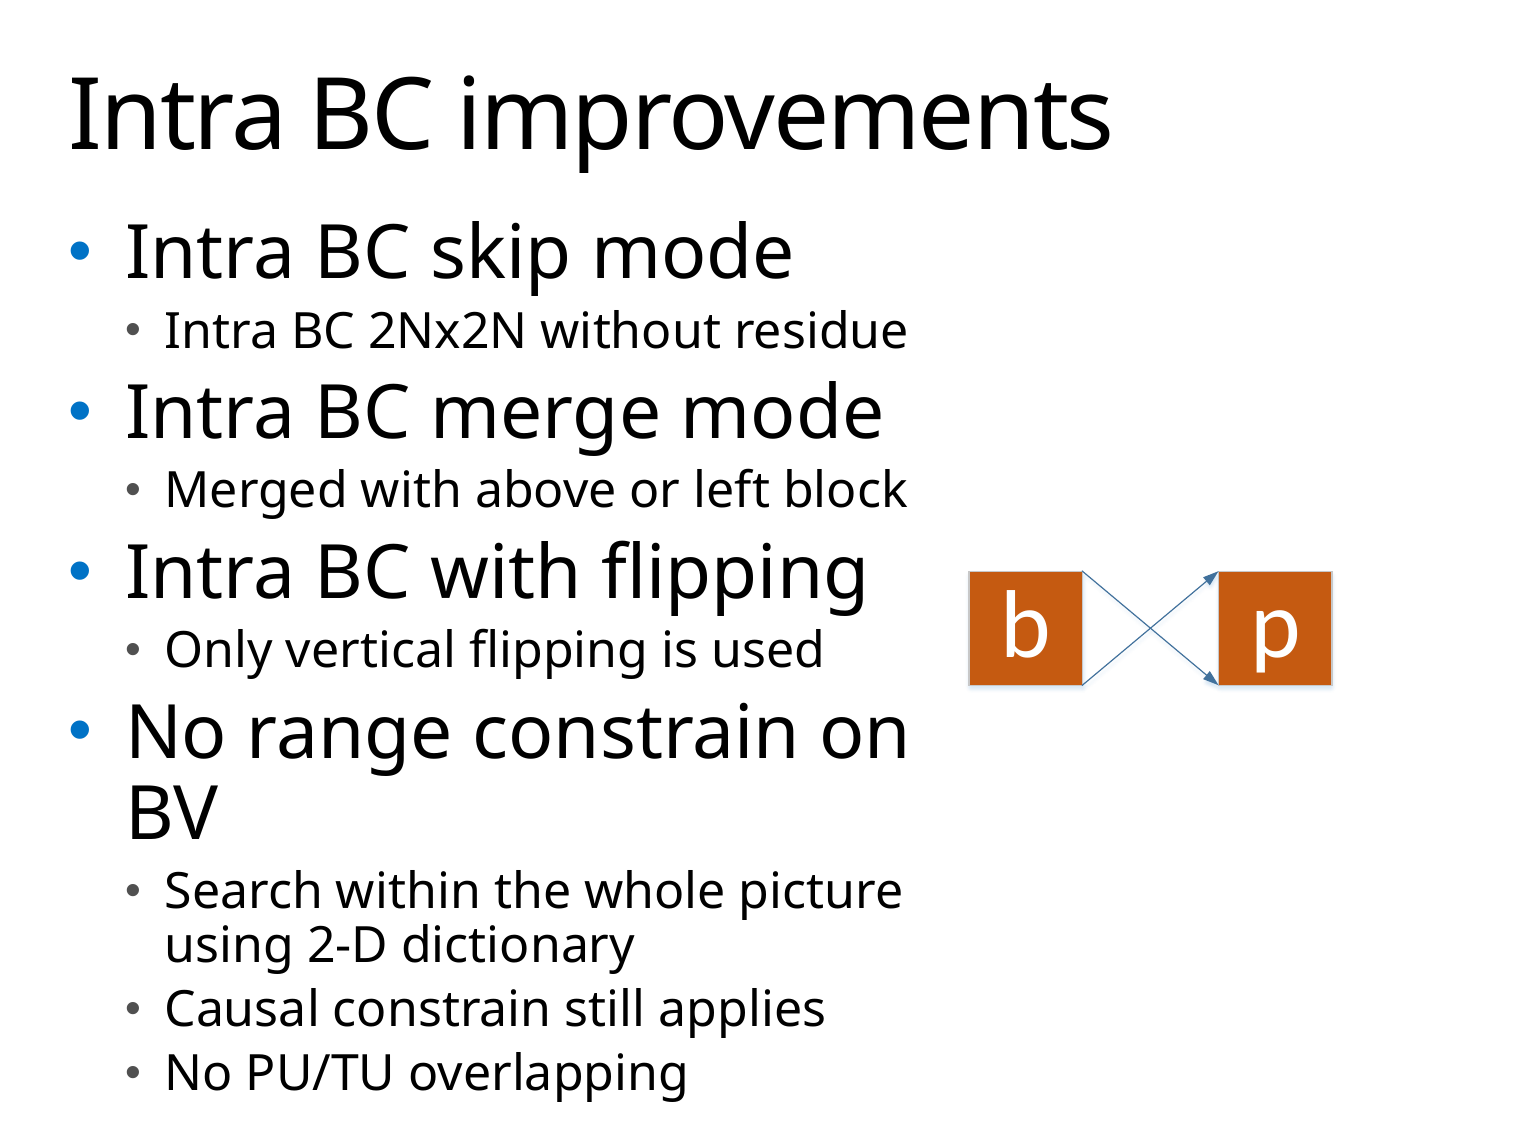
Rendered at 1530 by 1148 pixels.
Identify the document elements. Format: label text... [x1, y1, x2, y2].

list Intra BC skip mode Intra BC 2Nx2N without residue Intra BC merge mode Merged with above or left block Intra BC with flipping Only vertical flipping is used No range constrain on BV Search within the whole picture using 2-D dictionary Causal constrain still applies No PU/TU overlapping [44, 199, 953, 1148]
picture [950, 538, 1349, 732]
title Intra BC improvements [44, 48, 1485, 199]
